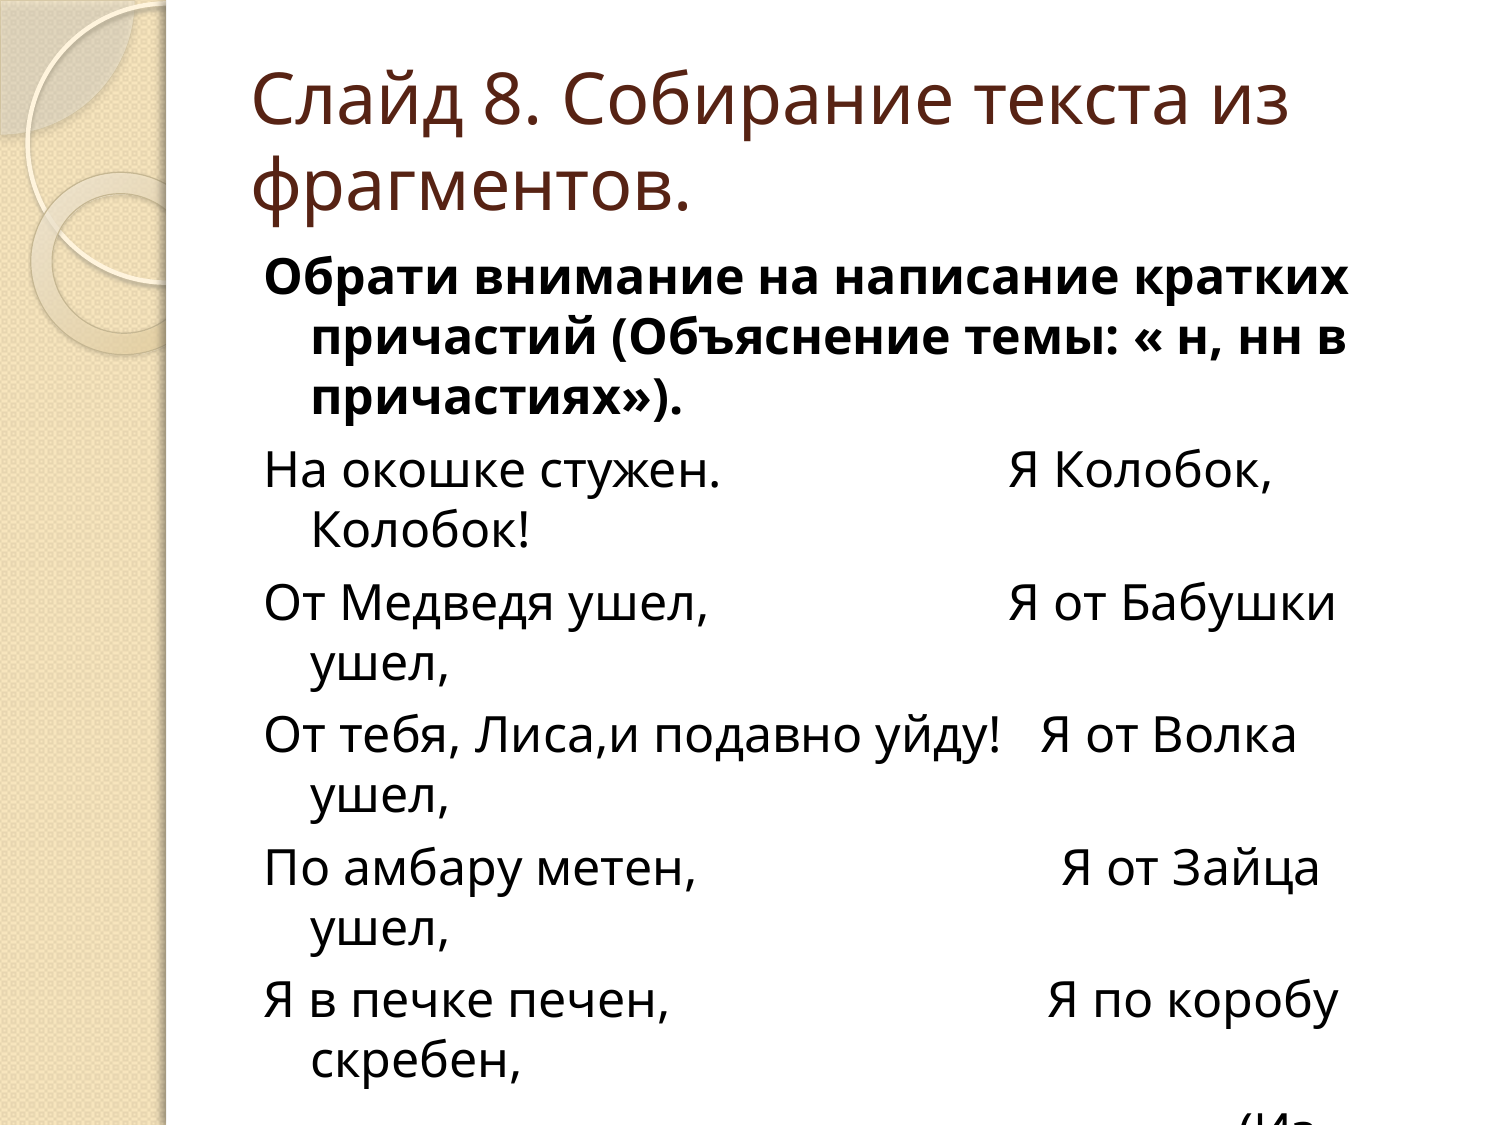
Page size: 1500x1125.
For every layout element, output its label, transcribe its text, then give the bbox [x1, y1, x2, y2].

title Слайд 8. Собирание текста из фрагментов. [235, 45, 1466, 233]
list Обрати внимание на написание кратких причастий (Объяснение темы: « н, нн в причастиях»). На окошке стужен. Я Колобок, Колобок! От Медведя ушел, Я от Бабушки ушел, От тебя, Лиса,и подавно уйду! Я от Волка ушел, По амбару метен, Я от Зайца ушел, Я в печке печен, Я по коробу скребен, (Из сказки) [235, 237, 1466, 1025]
